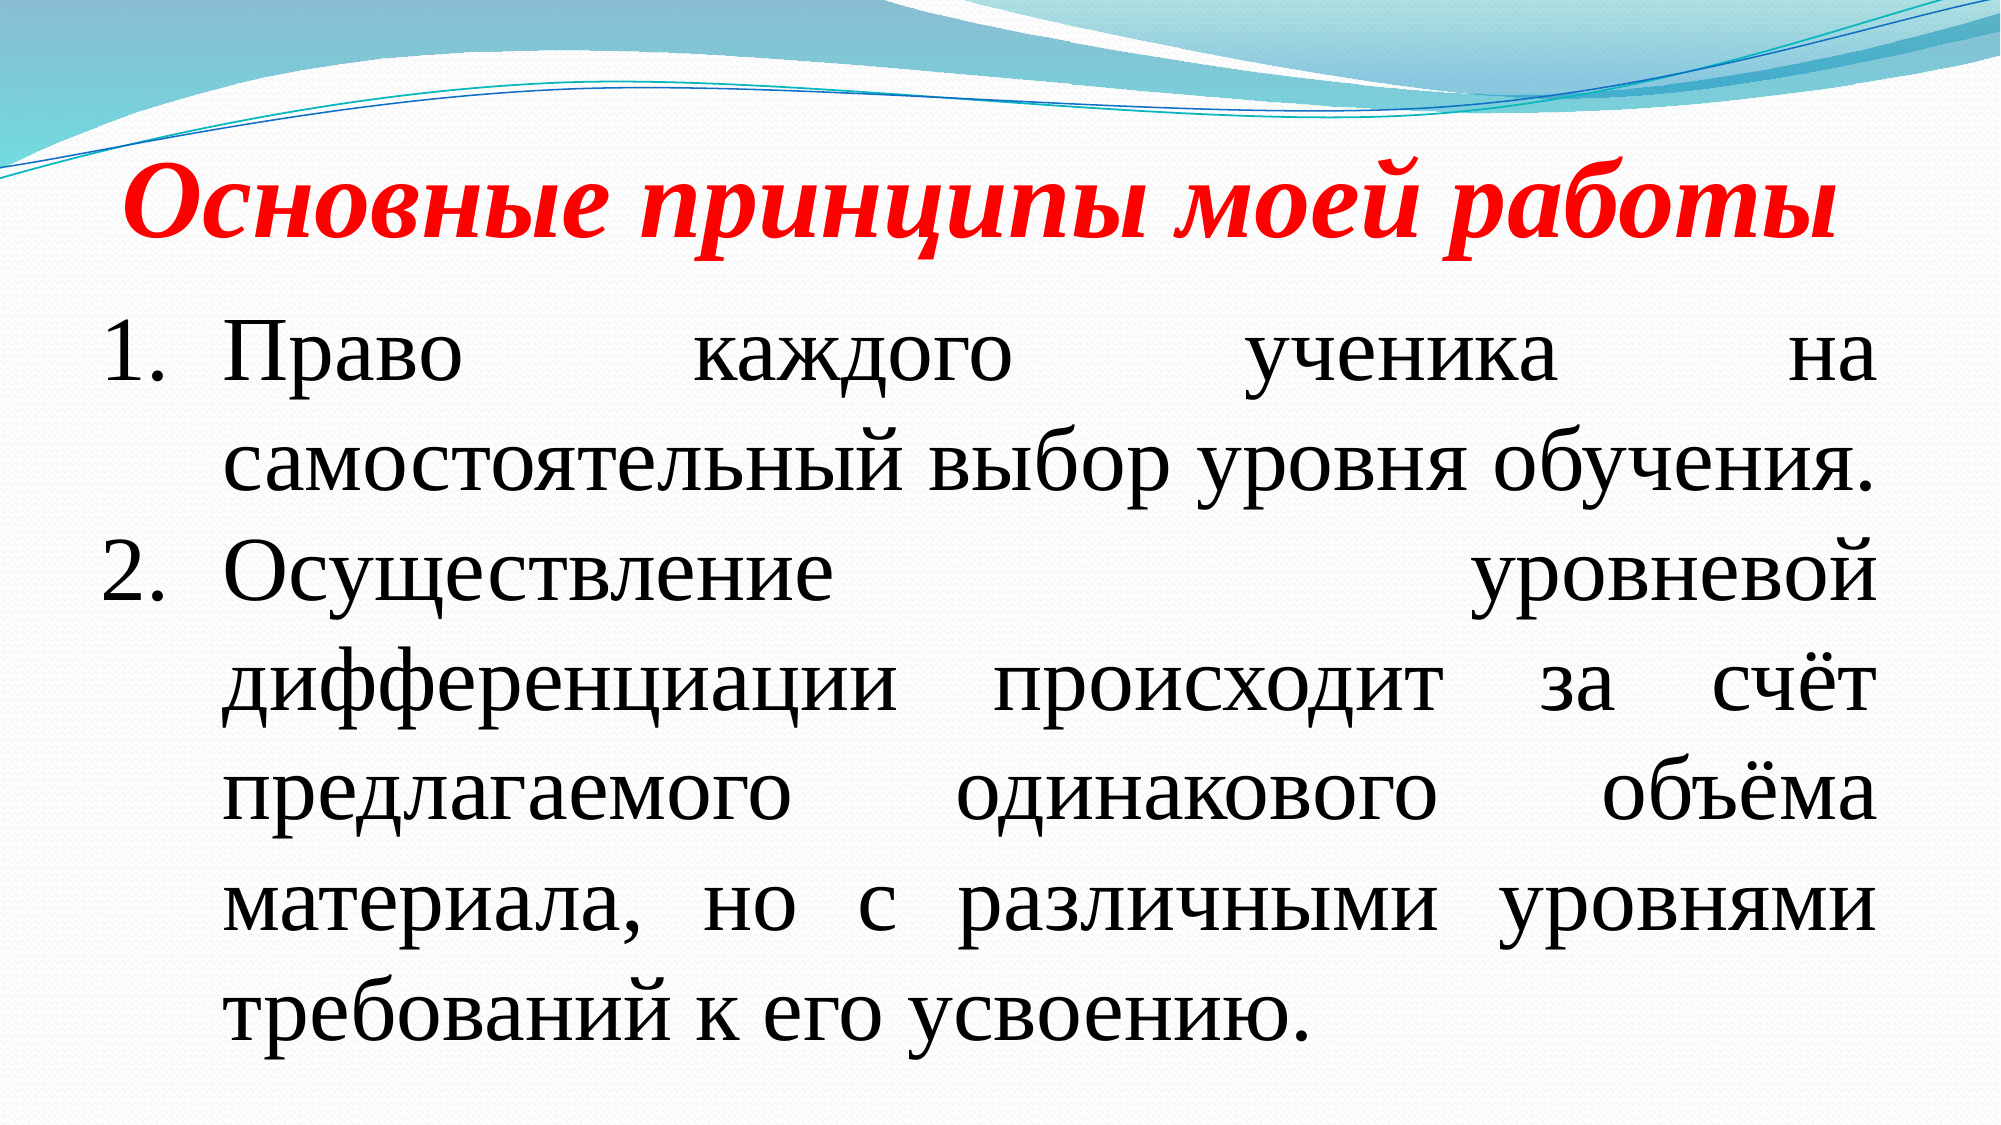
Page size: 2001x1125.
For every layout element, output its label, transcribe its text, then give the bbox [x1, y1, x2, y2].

text_box Основные принципы моей работы [106, 117, 1884, 267]
text_box Право каждого ученика на самостоятельный выбор уровня обучения. Осуществление уровневой дифференциации происходит за счёт предлагаемого одинакового объёма материала, но с различными уровнями требований к его усвоению. [85, 281, 1895, 1066]
